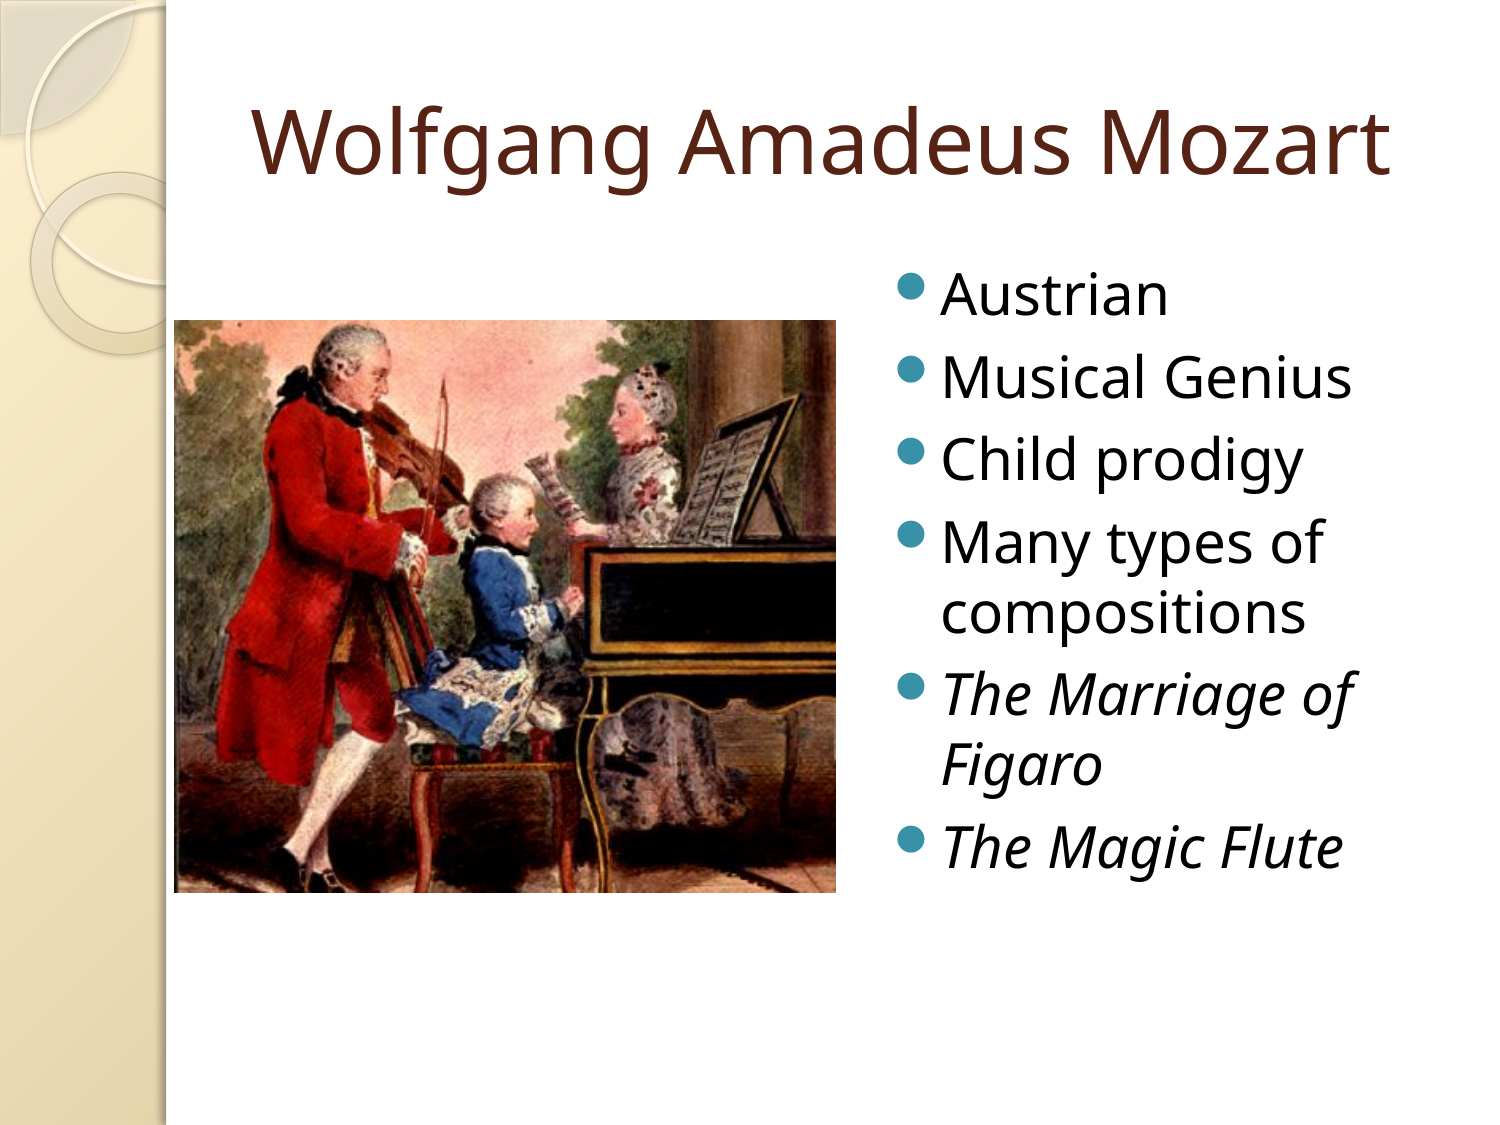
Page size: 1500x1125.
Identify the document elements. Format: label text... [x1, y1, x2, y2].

list Austrian Musical Genius Child prodigy Many types of compositions The Marriage of Figaro The Magic Flute [865, 249, 1466, 1015]
title Wolfgang Amadeus Mozart [235, 45, 1466, 233]
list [174, 320, 836, 893]
